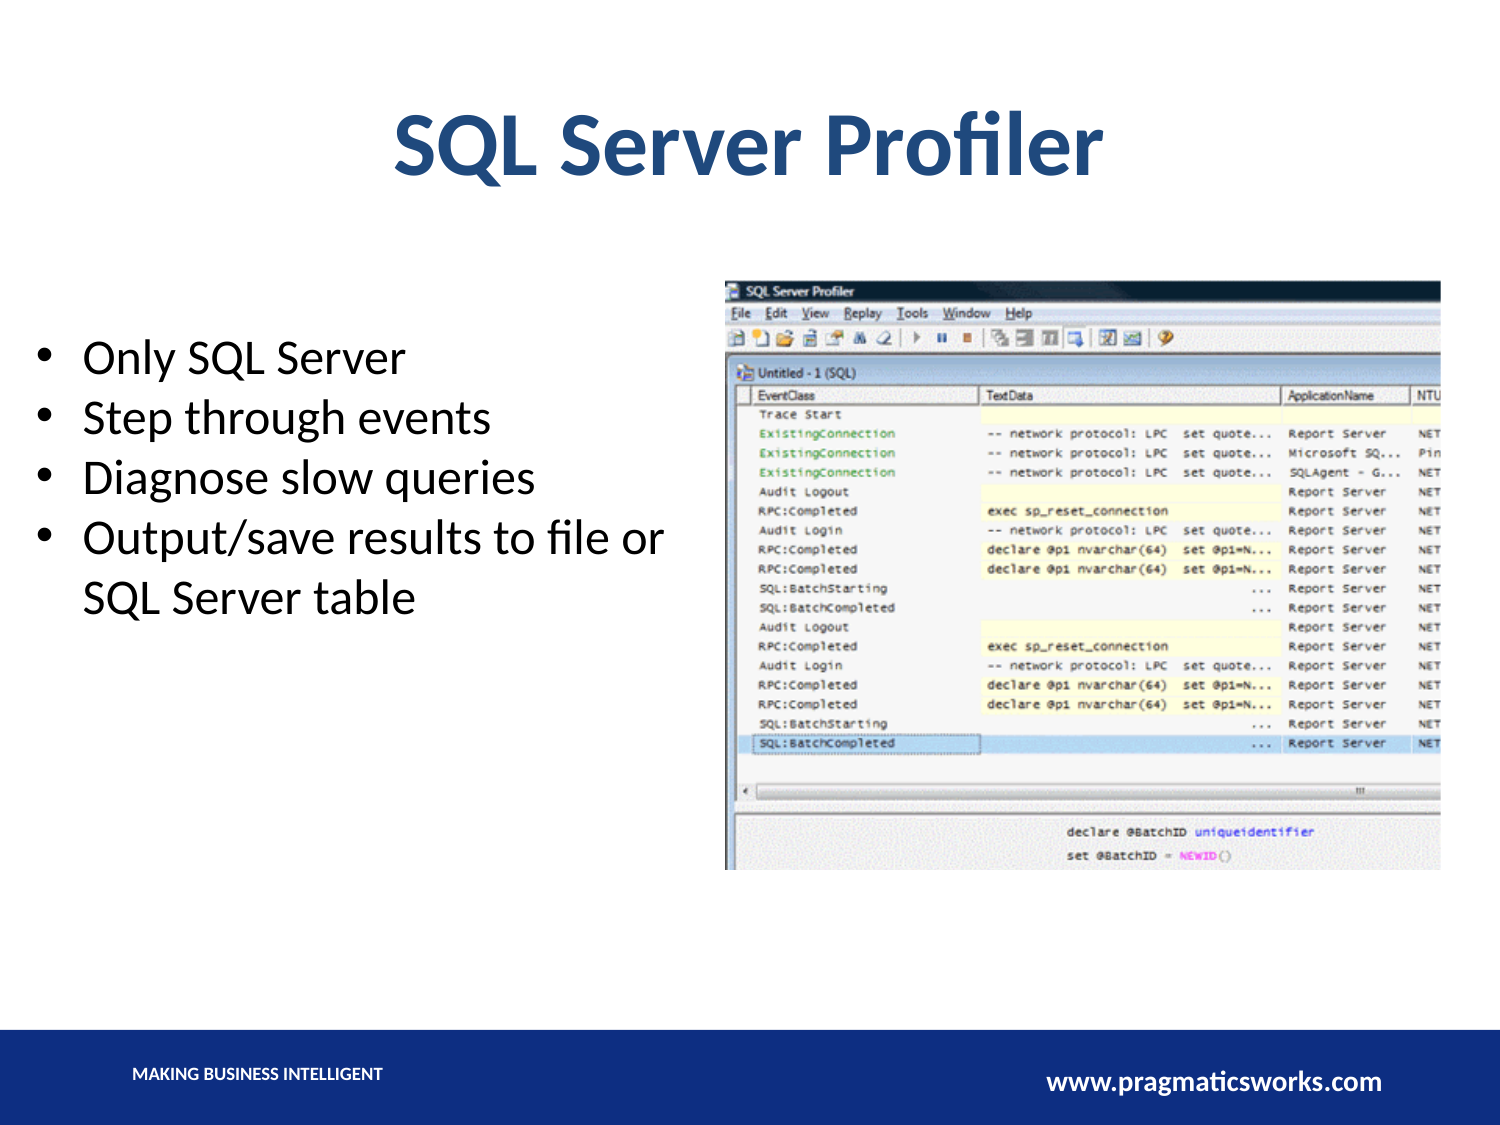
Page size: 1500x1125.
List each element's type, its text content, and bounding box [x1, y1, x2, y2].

picture [724, 280, 1441, 870]
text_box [0, 1029, 1500, 1125]
title SQL Server Profiler [75, 45, 1425, 233]
text_box Only SQL Server Step through events Diagnose slow queries Output/save results to file or SQL Server table [21, 317, 700, 633]
